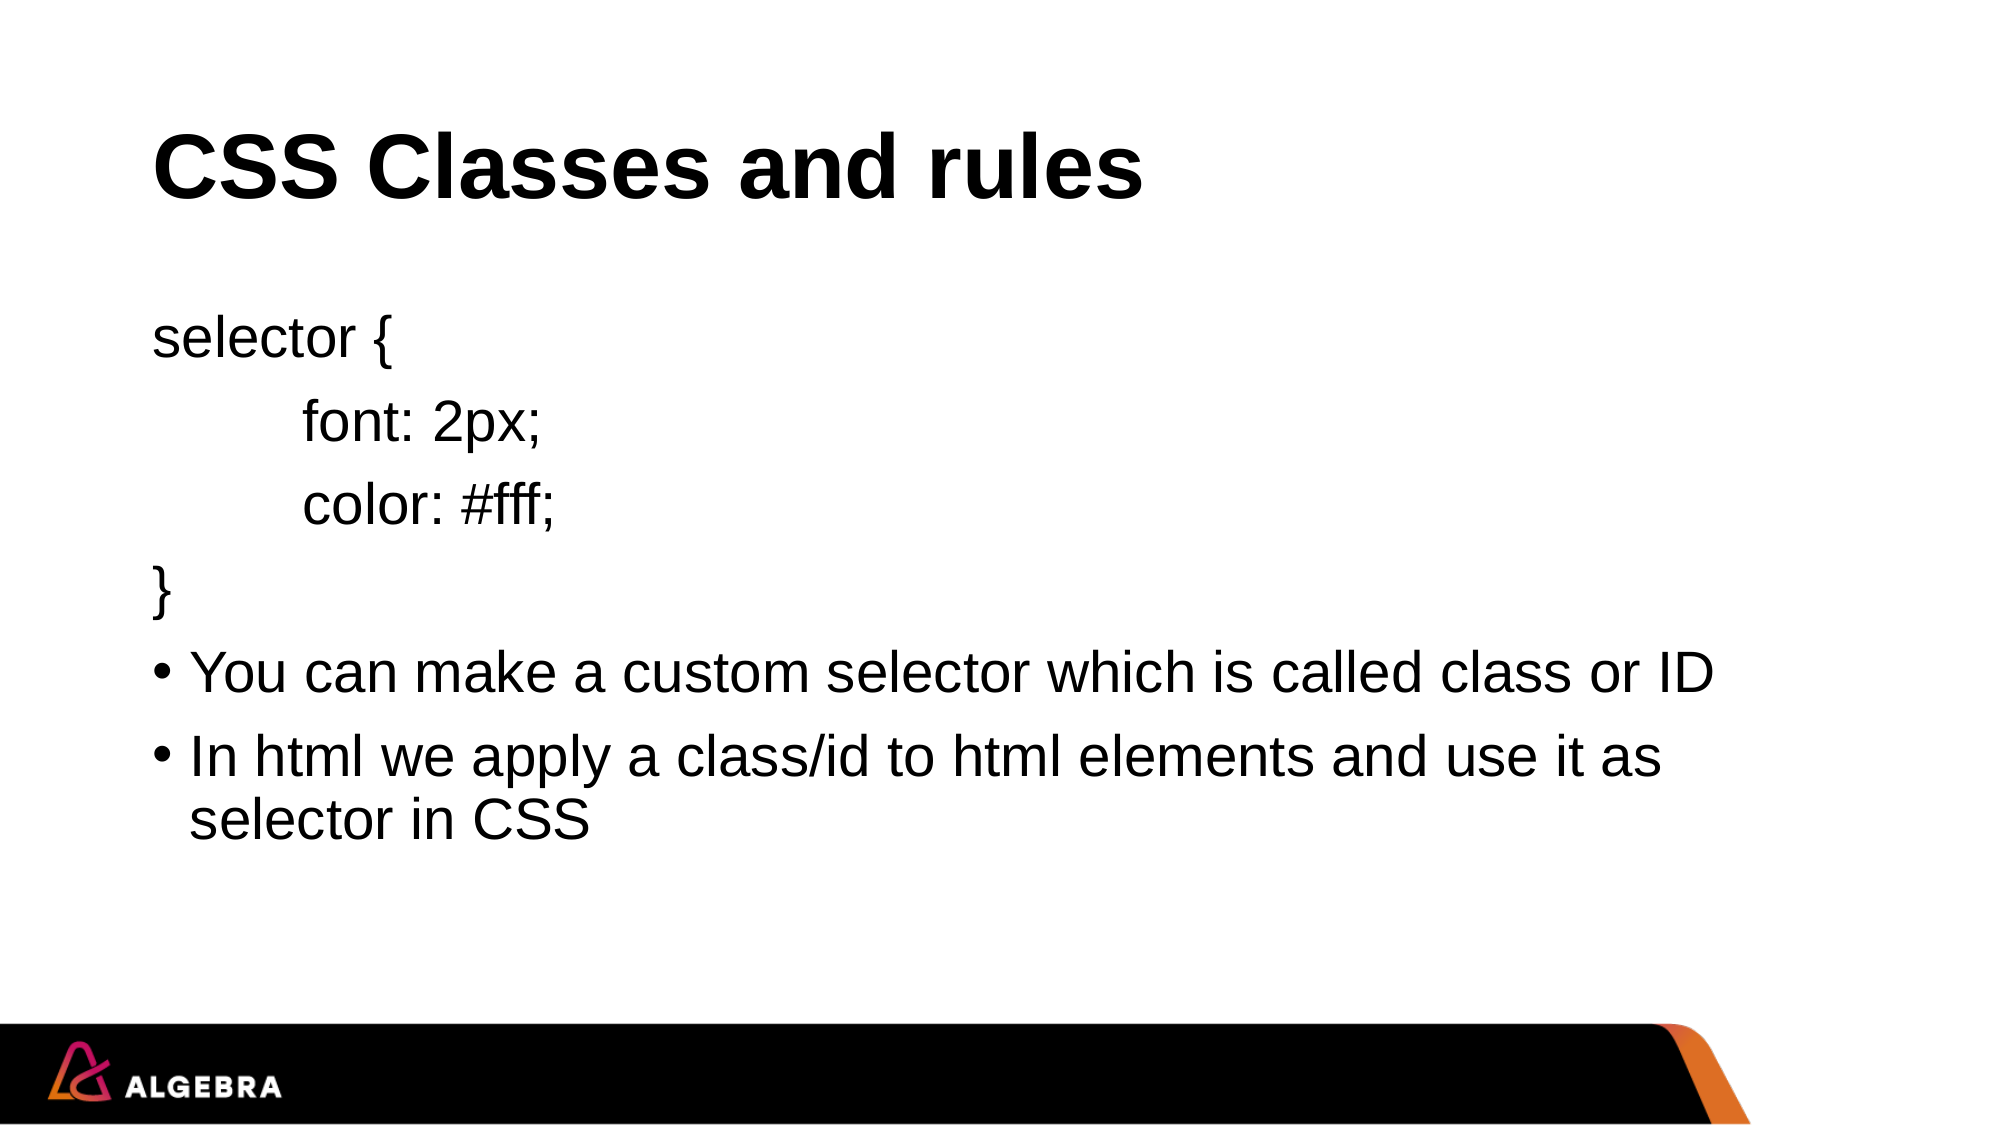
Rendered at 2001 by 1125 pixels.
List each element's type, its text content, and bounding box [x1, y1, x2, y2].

picture [0, 1023, 1958, 1125]
list selector { font: 2px; color: #fff; } You can make a custom selector which is called class or ID In html we apply a class/id to html elements and use it as selector in CSS [137, 299, 1863, 1014]
title CSS Classes and rules [137, 59, 1863, 278]
